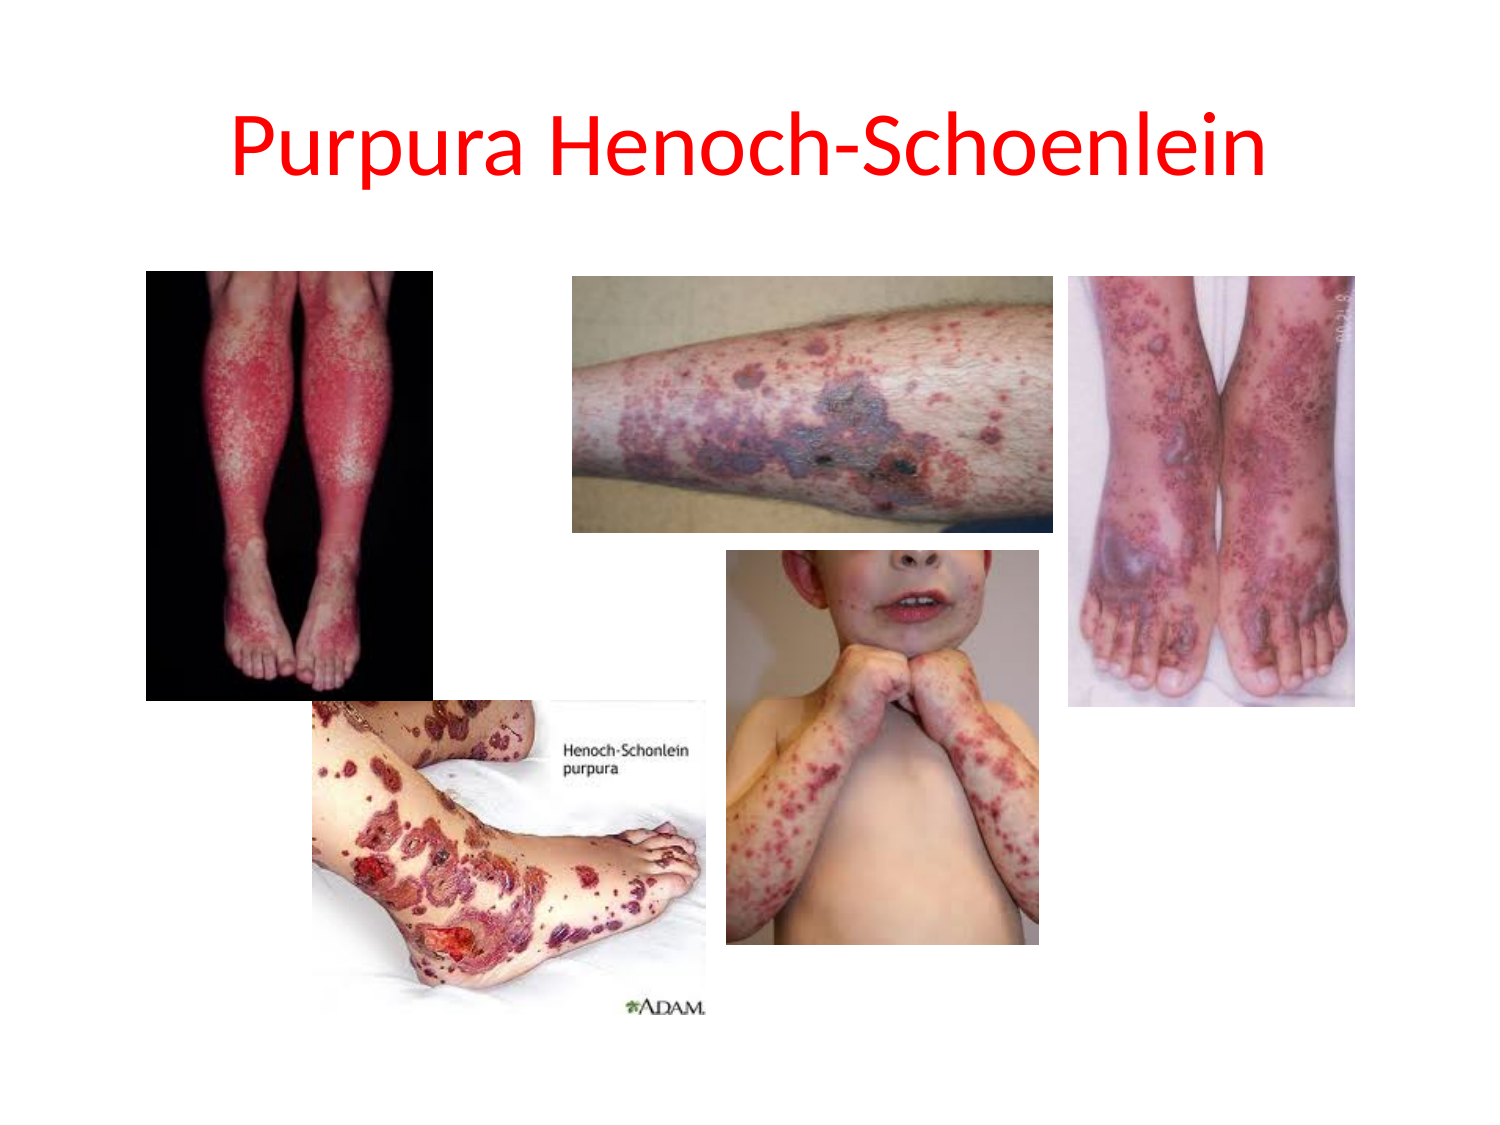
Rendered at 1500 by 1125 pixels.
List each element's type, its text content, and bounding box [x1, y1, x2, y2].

picture [572, 276, 1053, 534]
picture [726, 550, 1040, 945]
picture [1068, 276, 1356, 707]
picture [146, 270, 706, 1015]
title Purpura Henoch-Schoenlein [75, 45, 1425, 233]
